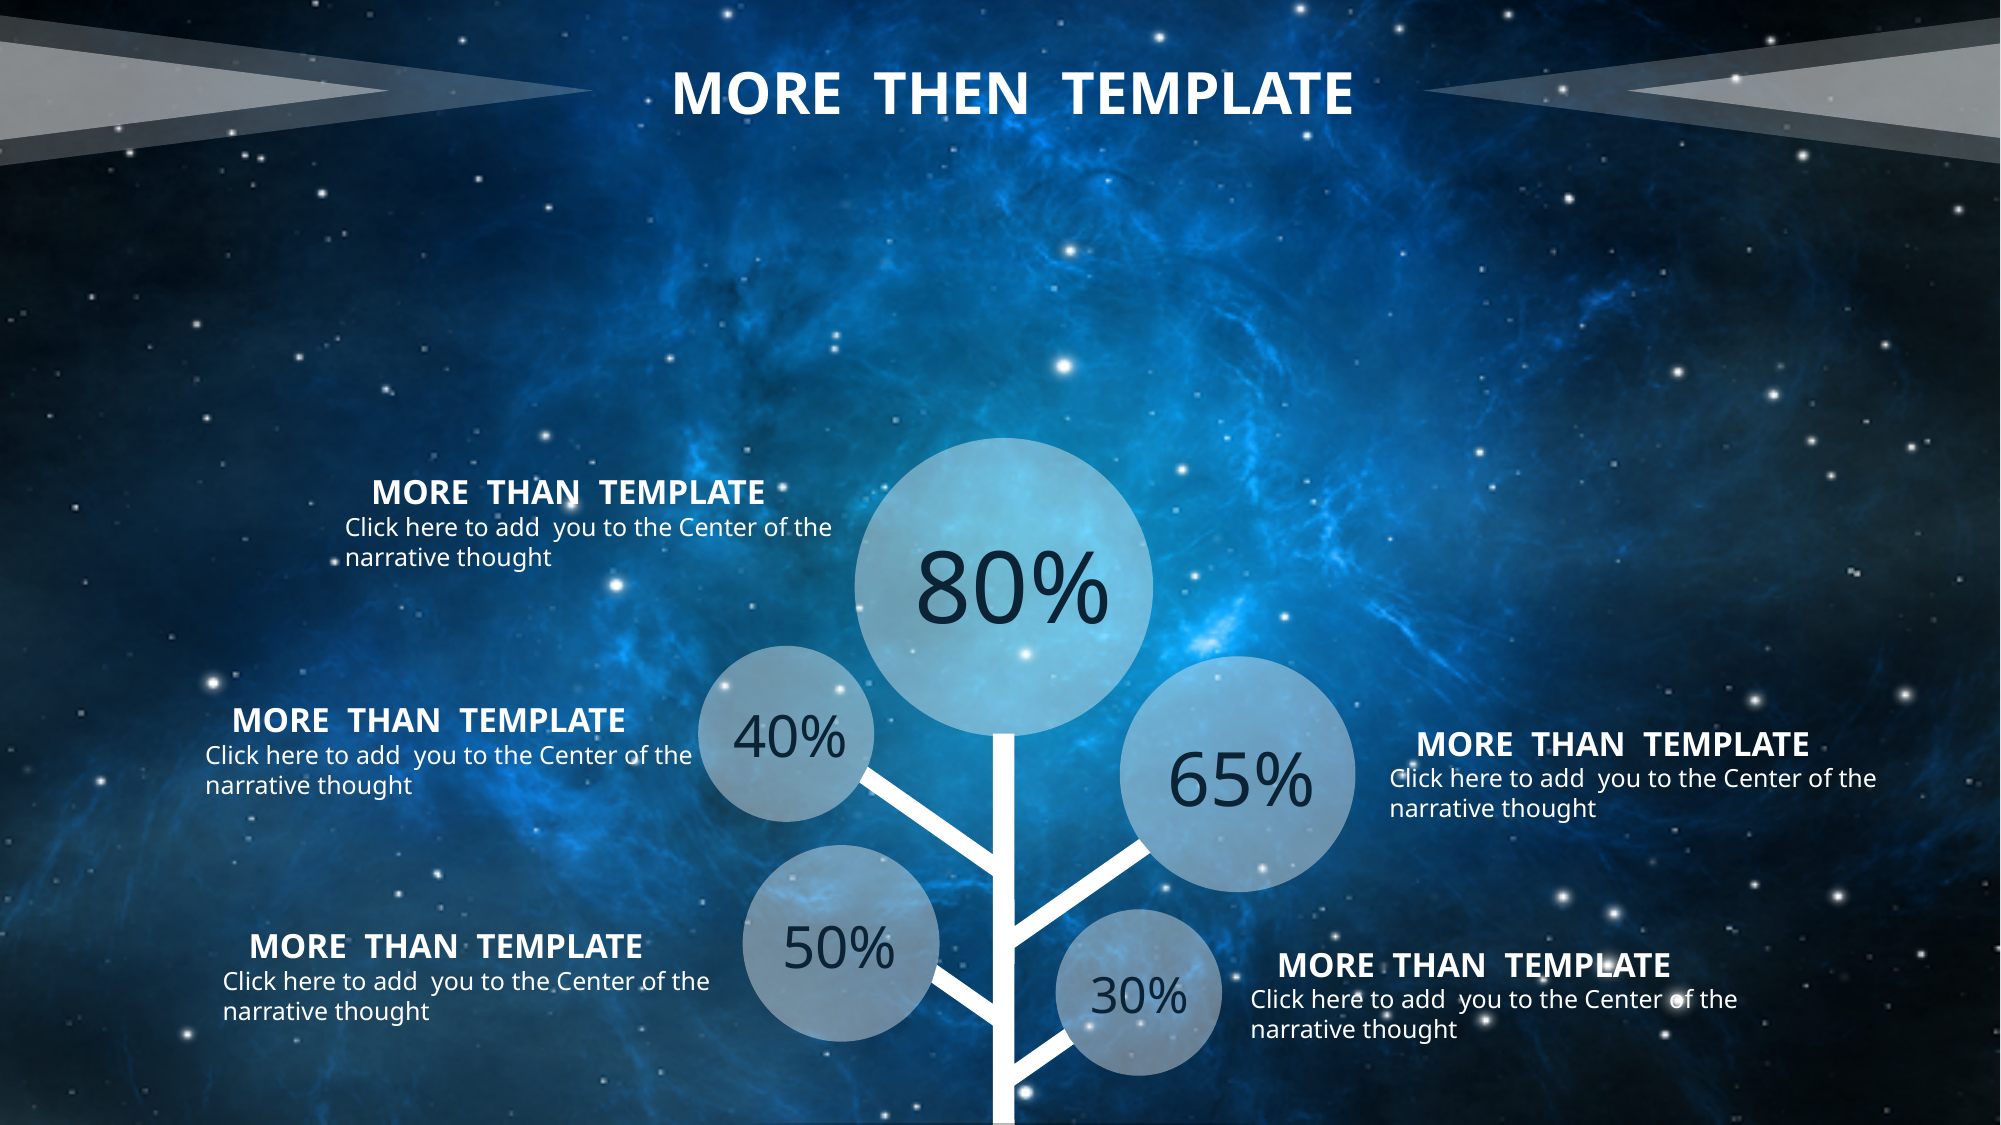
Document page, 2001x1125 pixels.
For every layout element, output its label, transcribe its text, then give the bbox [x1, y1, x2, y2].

text_box MORE THAN TEMPLATE Click here to add you to the Center of the narrative thought [1235, 936, 1767, 1122]
text_box MORE THEN TEMPLATE [626, 40, 1370, 136]
text_box [722, 777, 861, 822]
text_box 65% [1152, 724, 1331, 830]
text_box 40% [718, 691, 864, 777]
text_box 80% [900, 516, 1127, 651]
text_box [1119, 656, 1356, 893]
picture [0, 0, 2001, 1125]
text_box [1055, 909, 1223, 1076]
text_box MORE THAN TEMPLATE Click here to add you to the Center of the narrative thought [1374, 715, 1906, 901]
text_box [708, 649, 864, 692]
text_box MORE THAN TEMPLATE Click here to add you to the Center of the narrative thought [190, 692, 722, 877]
text_box 30% [1075, 956, 1204, 1031]
text_box [864, 692, 875, 771]
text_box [0, 14, 594, 167]
text_box MORE THAN TEMPLATE Click here to add you to the Center of the narrative thought [330, 464, 861, 649]
text_box MORE THAN TEMPLATE Click here to add you to the Center of the narrative thought [207, 917, 739, 1103]
text_box [859, 737, 1151, 1122]
text_box [742, 845, 940, 1042]
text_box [1422, 14, 2000, 167]
text_box 50% [767, 902, 913, 988]
text_box [861, 437, 1154, 737]
